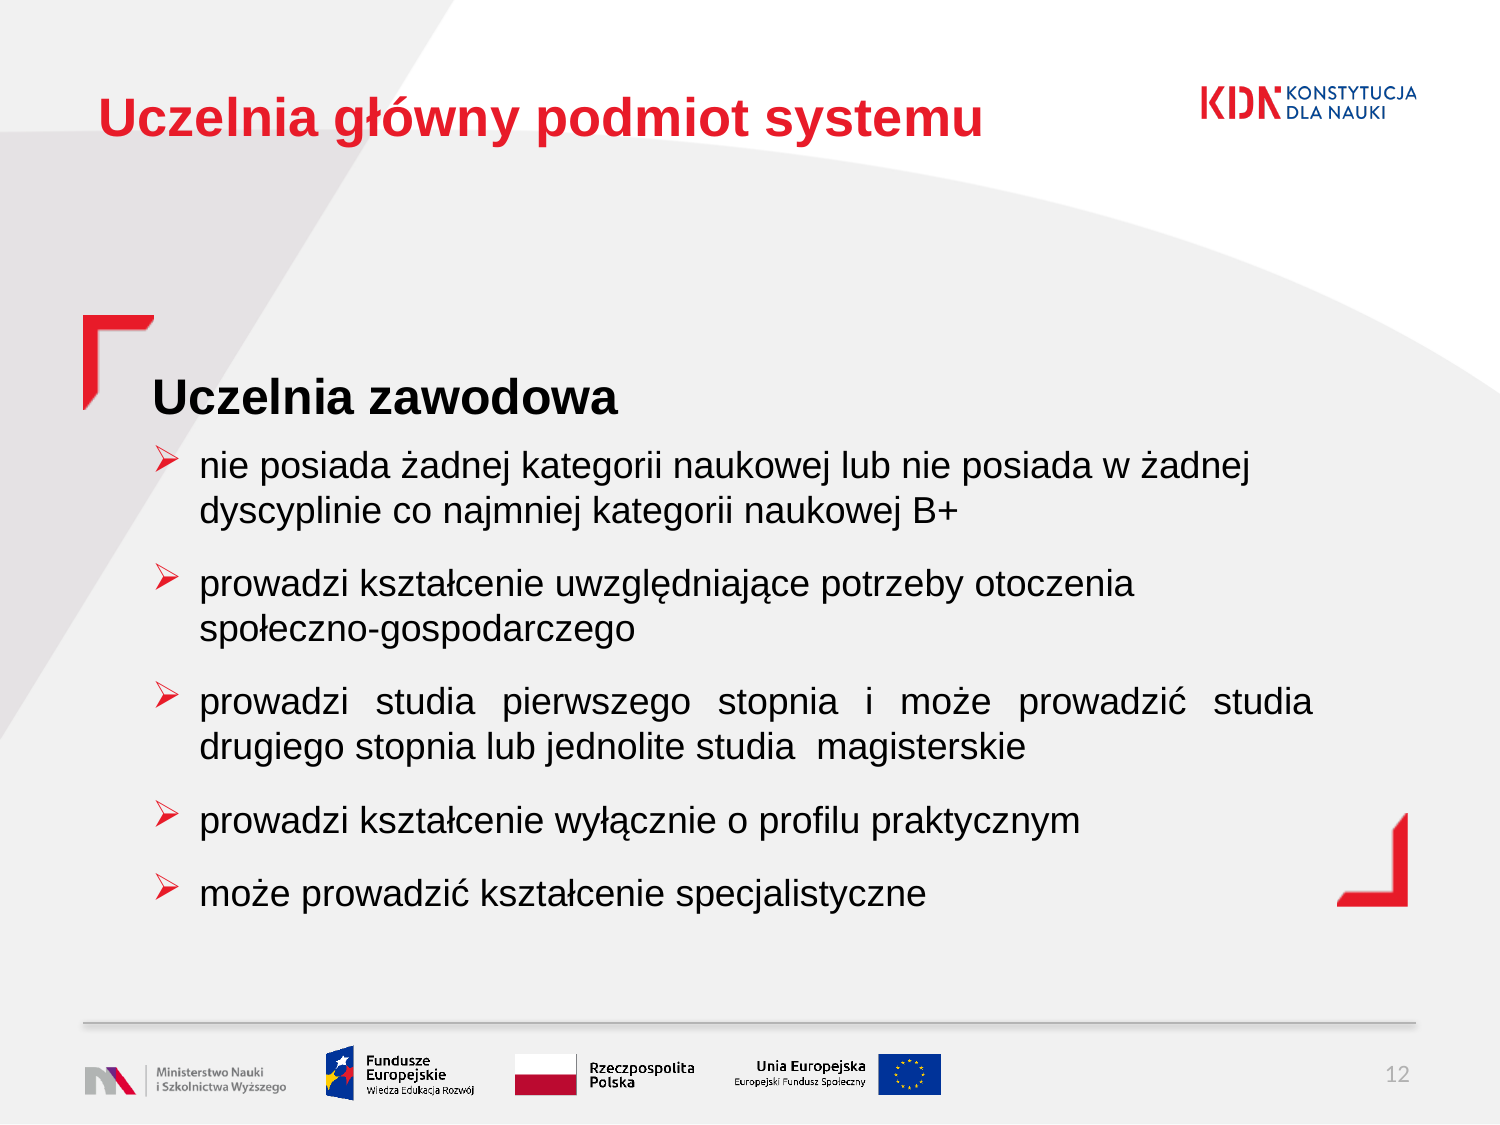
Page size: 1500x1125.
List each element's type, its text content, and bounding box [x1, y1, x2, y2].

picture [0, 0, 1500, 1125]
list nie posiada żadnej kategorii naukowej lub nie posiada w żadnej dyscyplinie co najmniej kategorii naukowej B+ prowadzi kształcenie uwzględniające potrzeby otoczenia społeczno-gospodarczego prowadzi studia pierwszego stopnia i może prowadzić studia drugiego stopnia lub jednolite studia magisterskie prowadzi kształcenie wyłącznie o profilu praktycznym może prowadzić kształcenie specjalistyczne [137, 433, 1329, 929]
title Uczelnia główny podmiot systemu [83, 74, 1170, 143]
slide_number 12 [1074, 1042, 1425, 1103]
text_box Uczelnia zawodowa [137, 357, 1259, 433]
